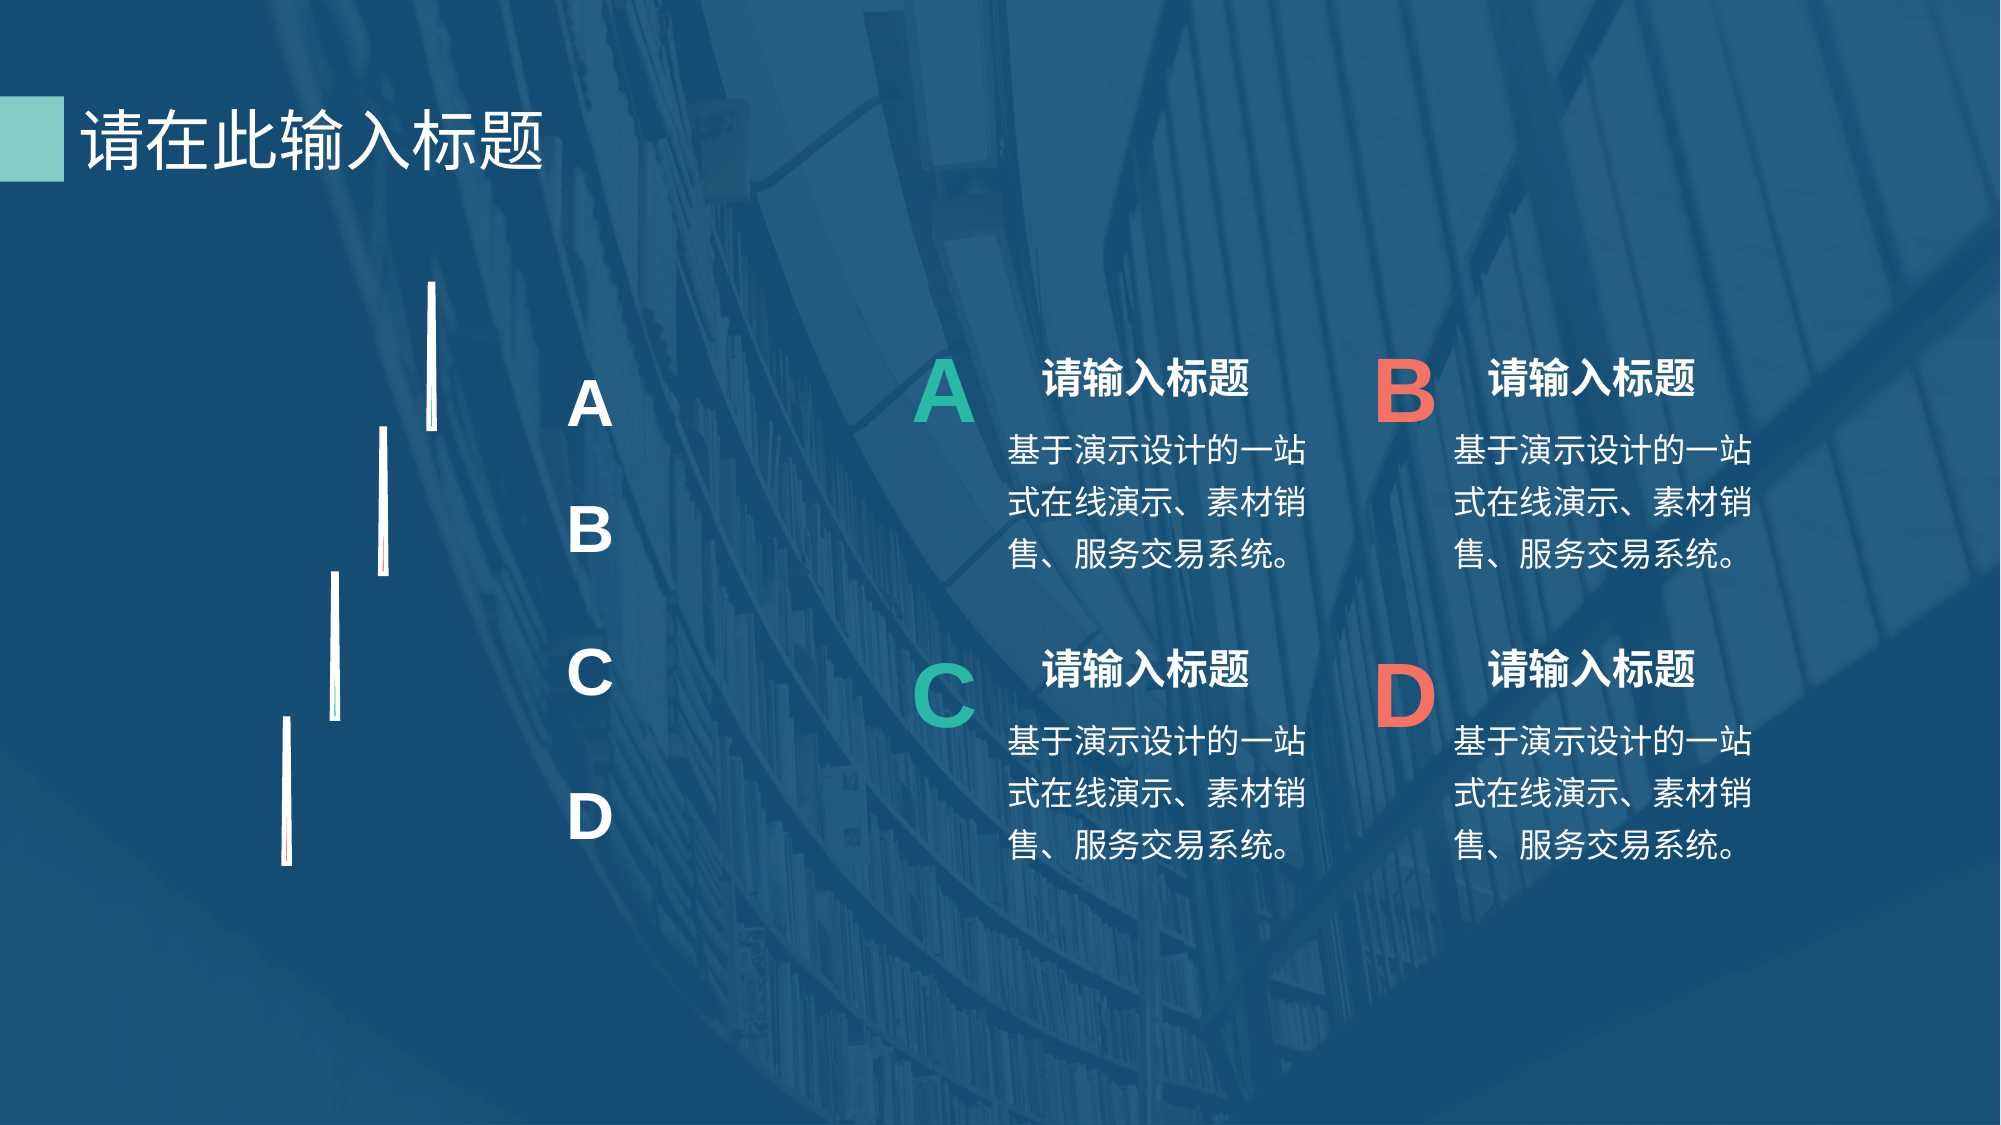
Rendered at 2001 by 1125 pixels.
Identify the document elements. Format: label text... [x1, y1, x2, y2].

text_box 请输入标题 [1026, 344, 1300, 409]
text_box 基于演示设计的一站式在线演示、素材销售、服务交易系统。 [992, 409, 1334, 581]
text_box 请输入标题 [1472, 635, 1746, 701]
text_box 基于演示设计的一站式在线演示、素材销售、服务交易系统。 [992, 701, 1334, 872]
text_box A [911, 330, 978, 441]
text_box B [1371, 330, 1439, 441]
picture [0, 0, 2001, 1125]
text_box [0, 96, 548, 182]
text_box D [1371, 635, 1439, 747]
text_box 基于演示设计的一站式在线演示、素材销售、服务交易系统。 [1438, 409, 1780, 581]
text_box 请输入标题 [1472, 344, 1746, 409]
text_box C [911, 635, 978, 747]
text_box 请输入标题 [1026, 635, 1300, 701]
text_box 基于演示设计的一站式在线演示、素材销售、服务交易系统。 [1438, 701, 1780, 872]
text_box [272, 304, 910, 884]
